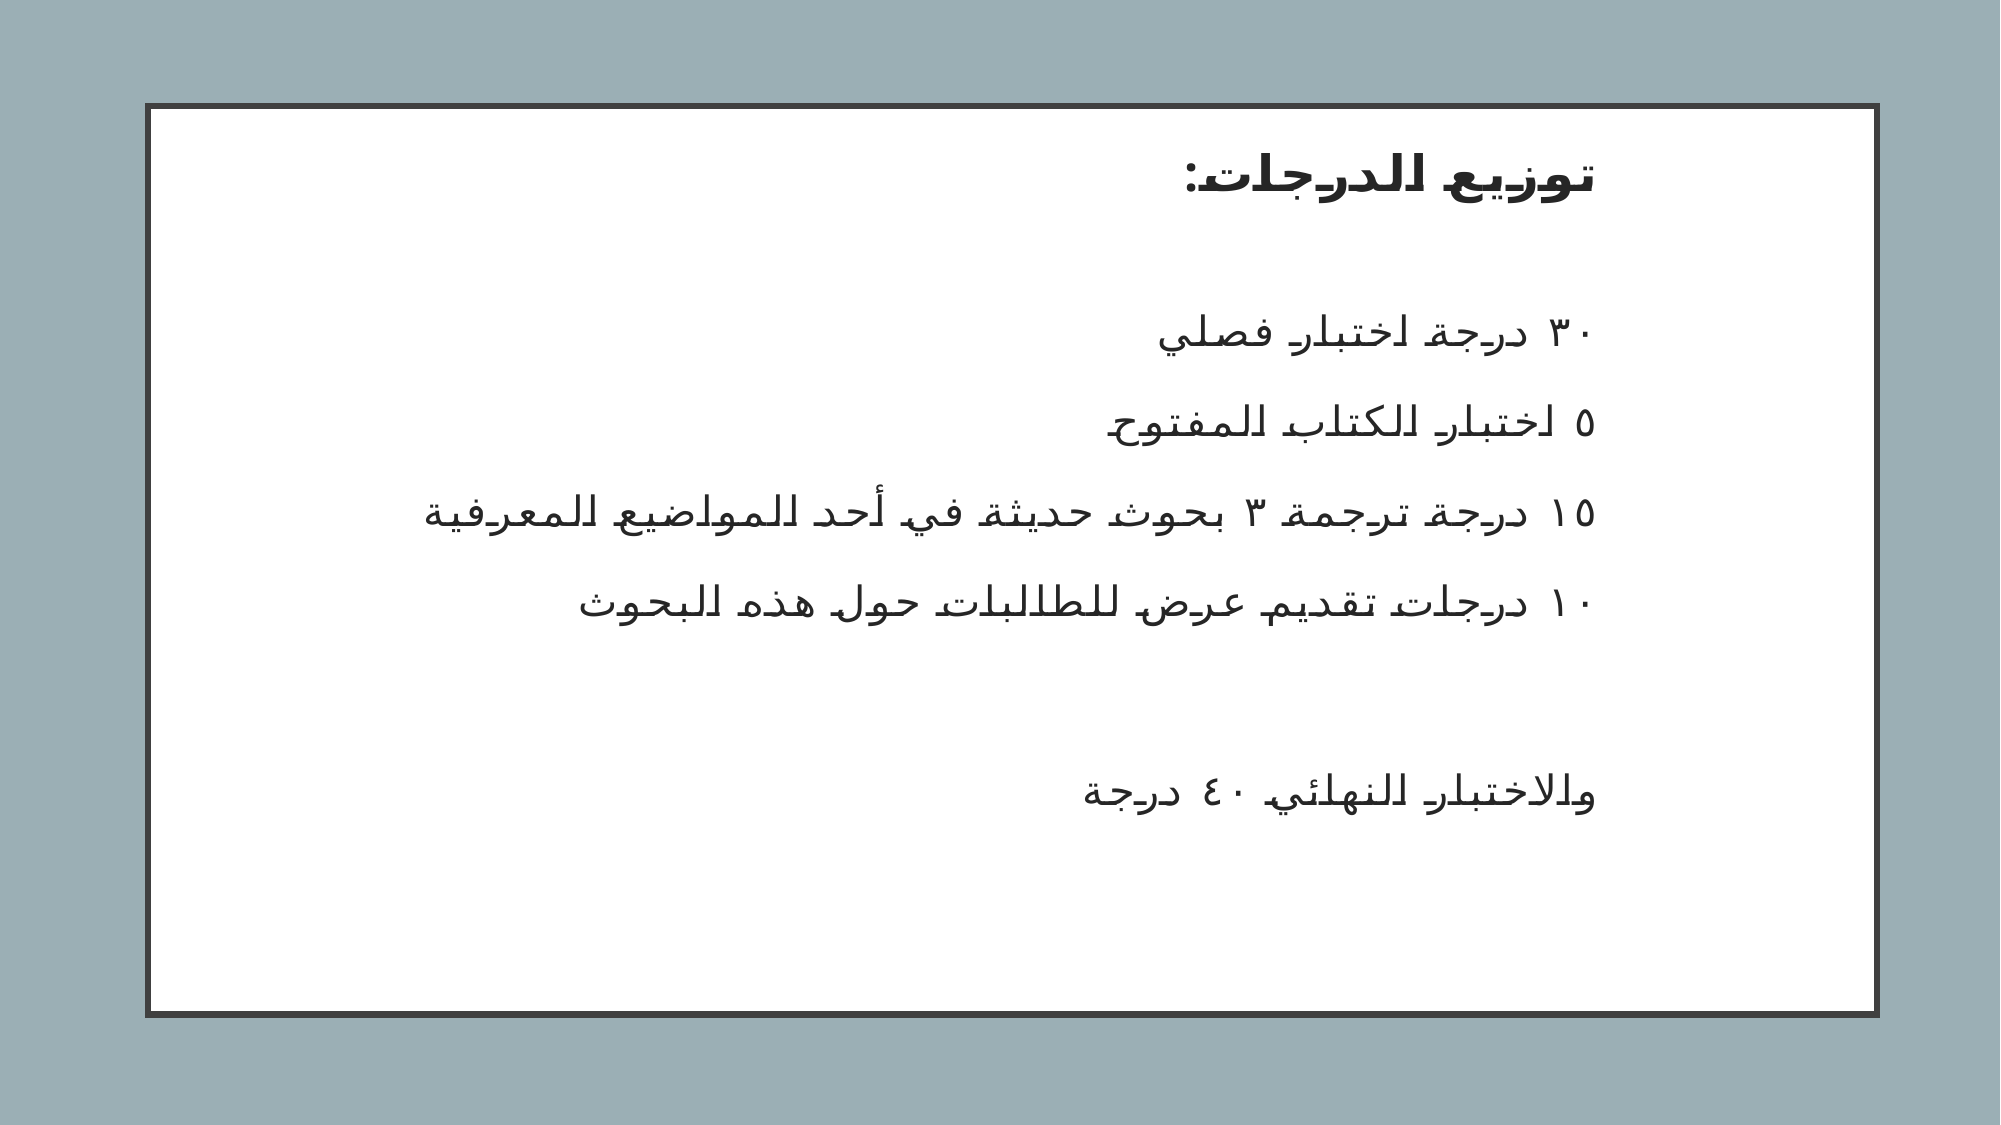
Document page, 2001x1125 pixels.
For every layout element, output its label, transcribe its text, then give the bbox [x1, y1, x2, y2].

title توزيع الدرجات: ٣٠ درجة اختبار فصلي ٥ اختبار الكتاب المفتوح ١٥ درجة ترجمة ٣ بحوث حديثة في أحد المواضيع المعرفية ١٠ درجات تقديم عرض للطالبات حول هذه البحوث والاختبار النهائي ٤٠ درجة [145, 103, 1880, 1018]
